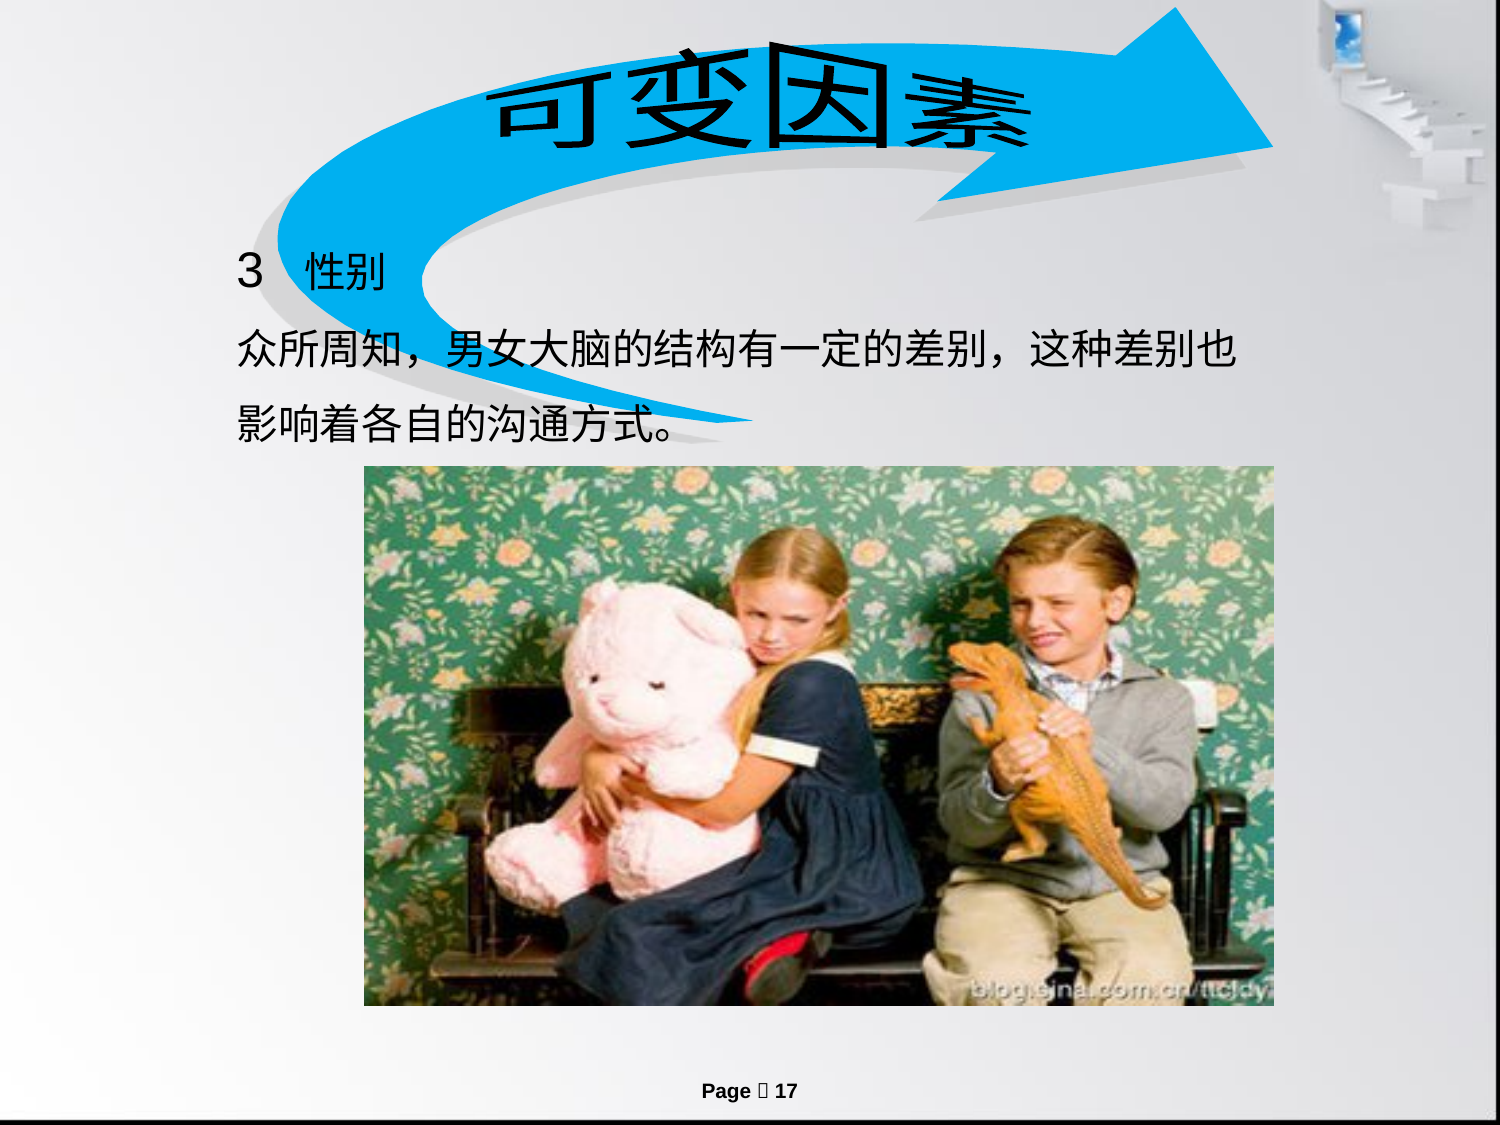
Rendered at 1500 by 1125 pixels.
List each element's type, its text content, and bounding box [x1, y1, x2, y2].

picture [0, 0, 1500, 1125]
list 3 性别 众所周知，男女大脑的结构有一定的差别，这种差别也影响着各自的沟通方式。 [221, 200, 1274, 1052]
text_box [277, 7, 1274, 424]
